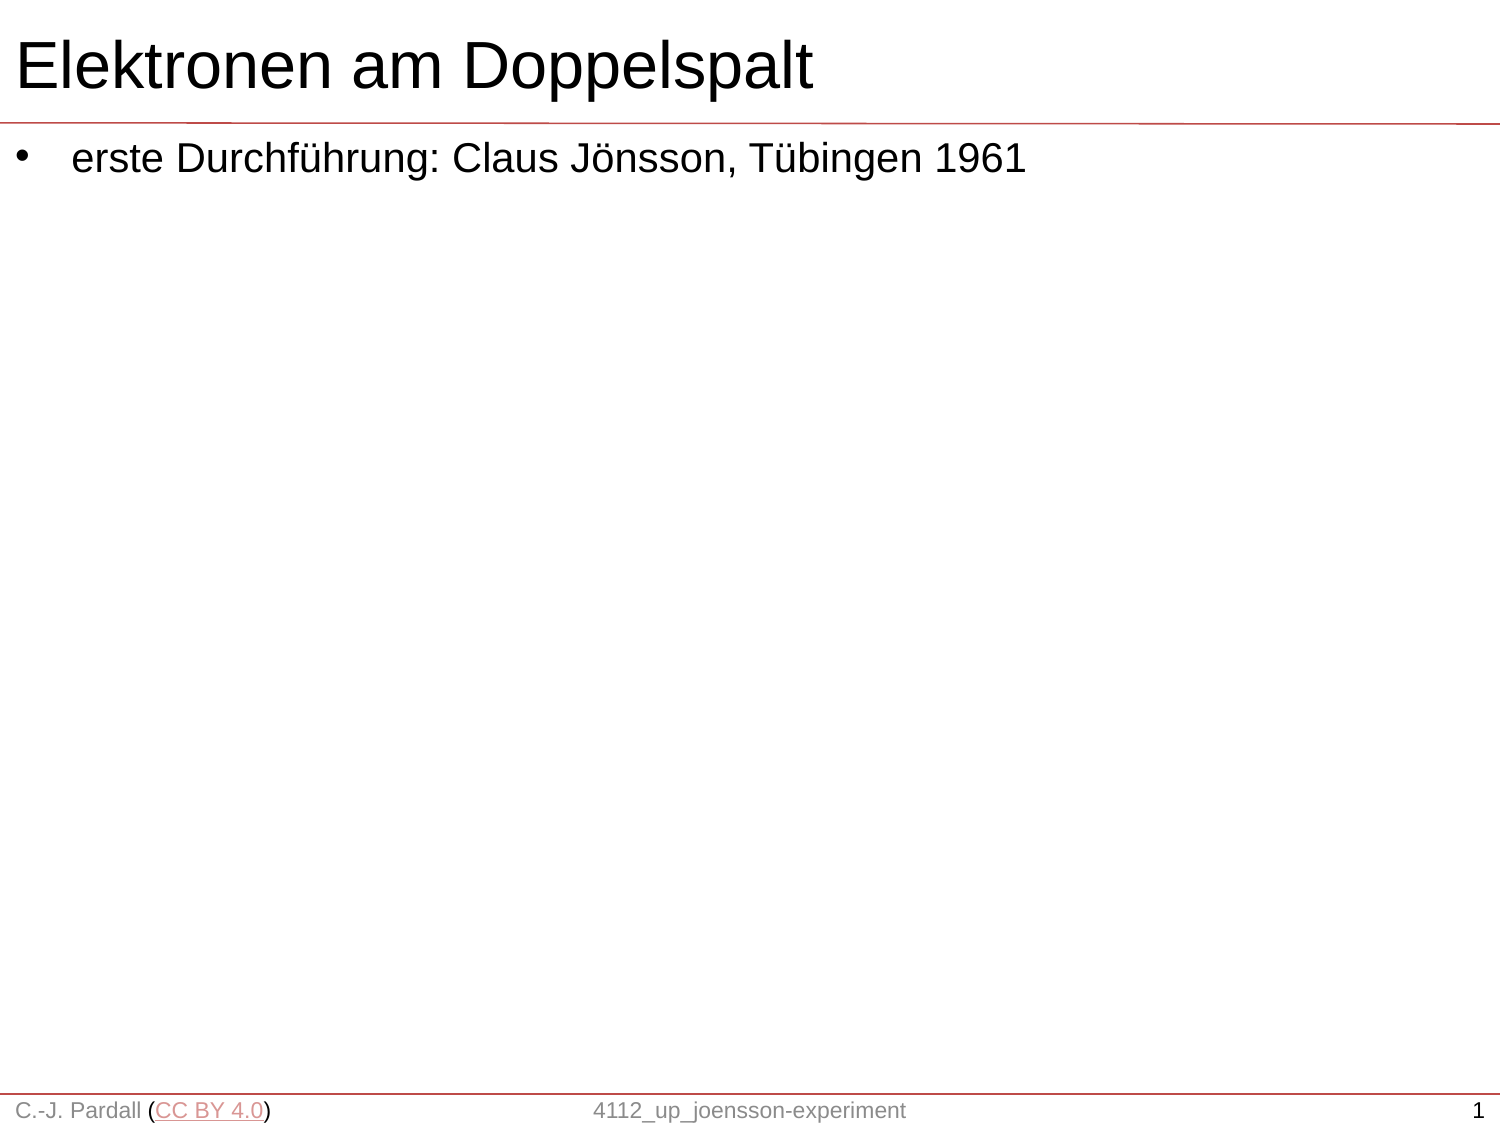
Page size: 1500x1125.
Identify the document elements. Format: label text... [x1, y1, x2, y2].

footer 4112_up_joensson-experiment [512, 1094, 988, 1125]
list erste Durchführung: Claus Jönsson, Tübingen 1961 [0, 122, 1500, 1093]
title Elektronen am Doppelspalt [0, 0, 1500, 122]
slide_number C.-J. Pardall [0, 1094, 350, 1125]
